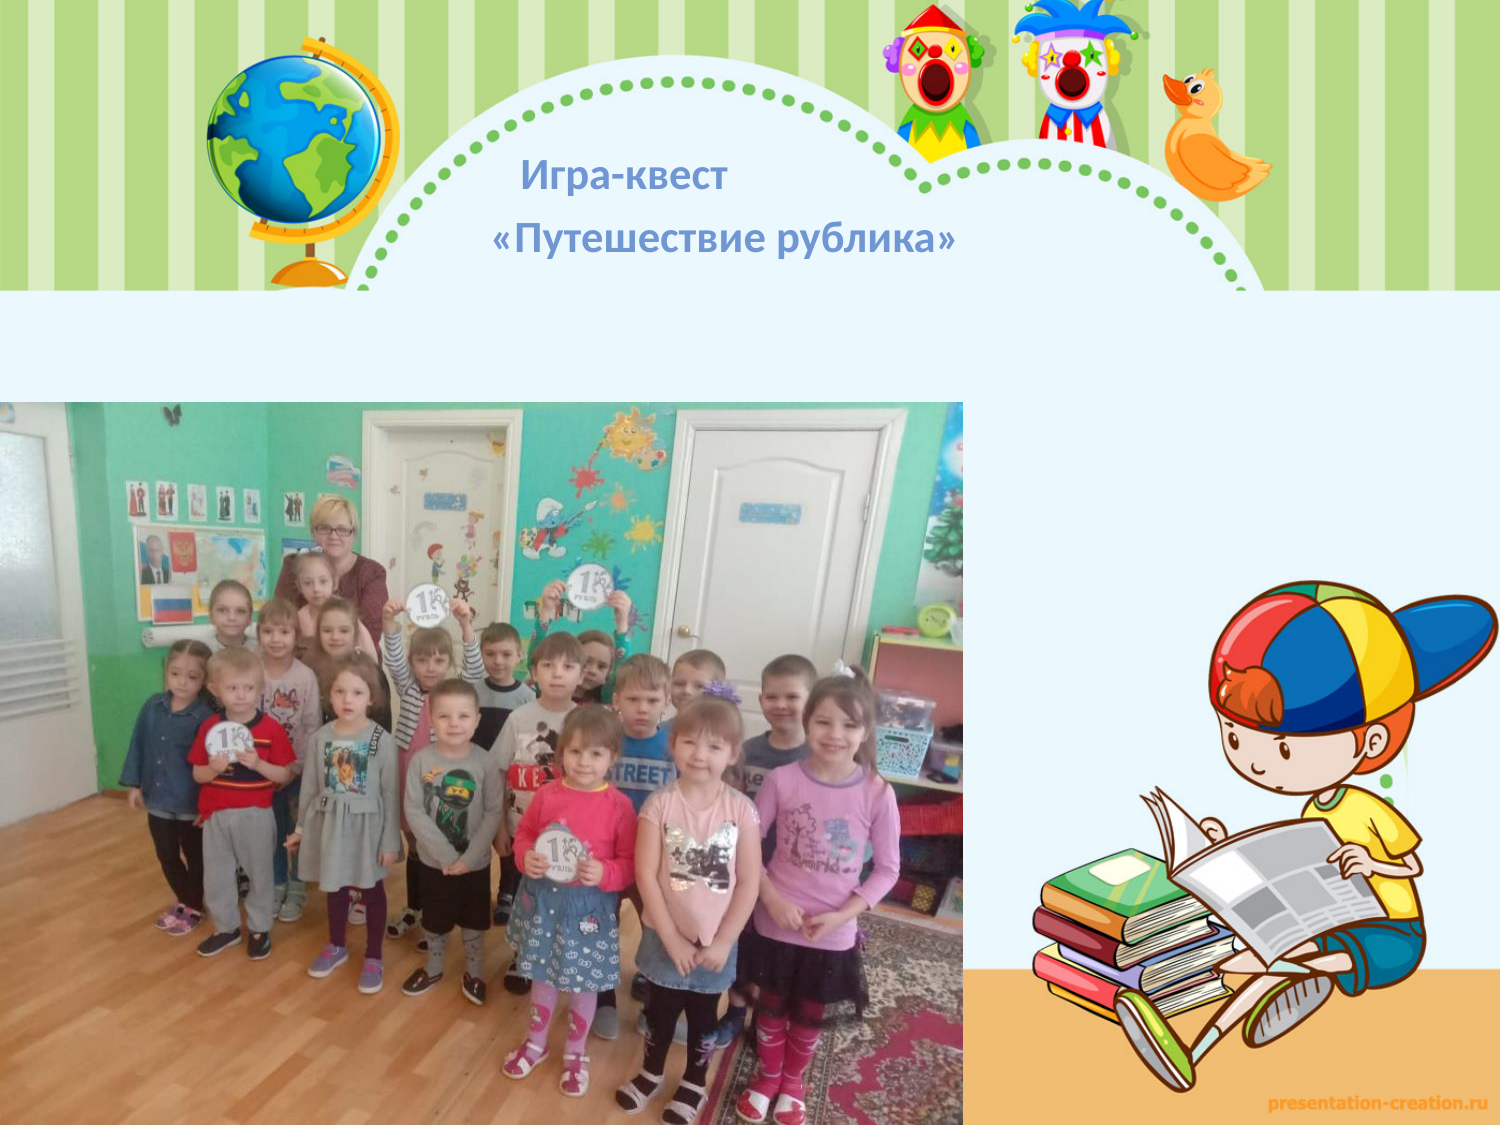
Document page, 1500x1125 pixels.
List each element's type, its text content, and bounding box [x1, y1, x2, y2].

list Игра-квест «Путешествие рублика» [475, 137, 1376, 270]
picture [0, 0, 1500, 1125]
